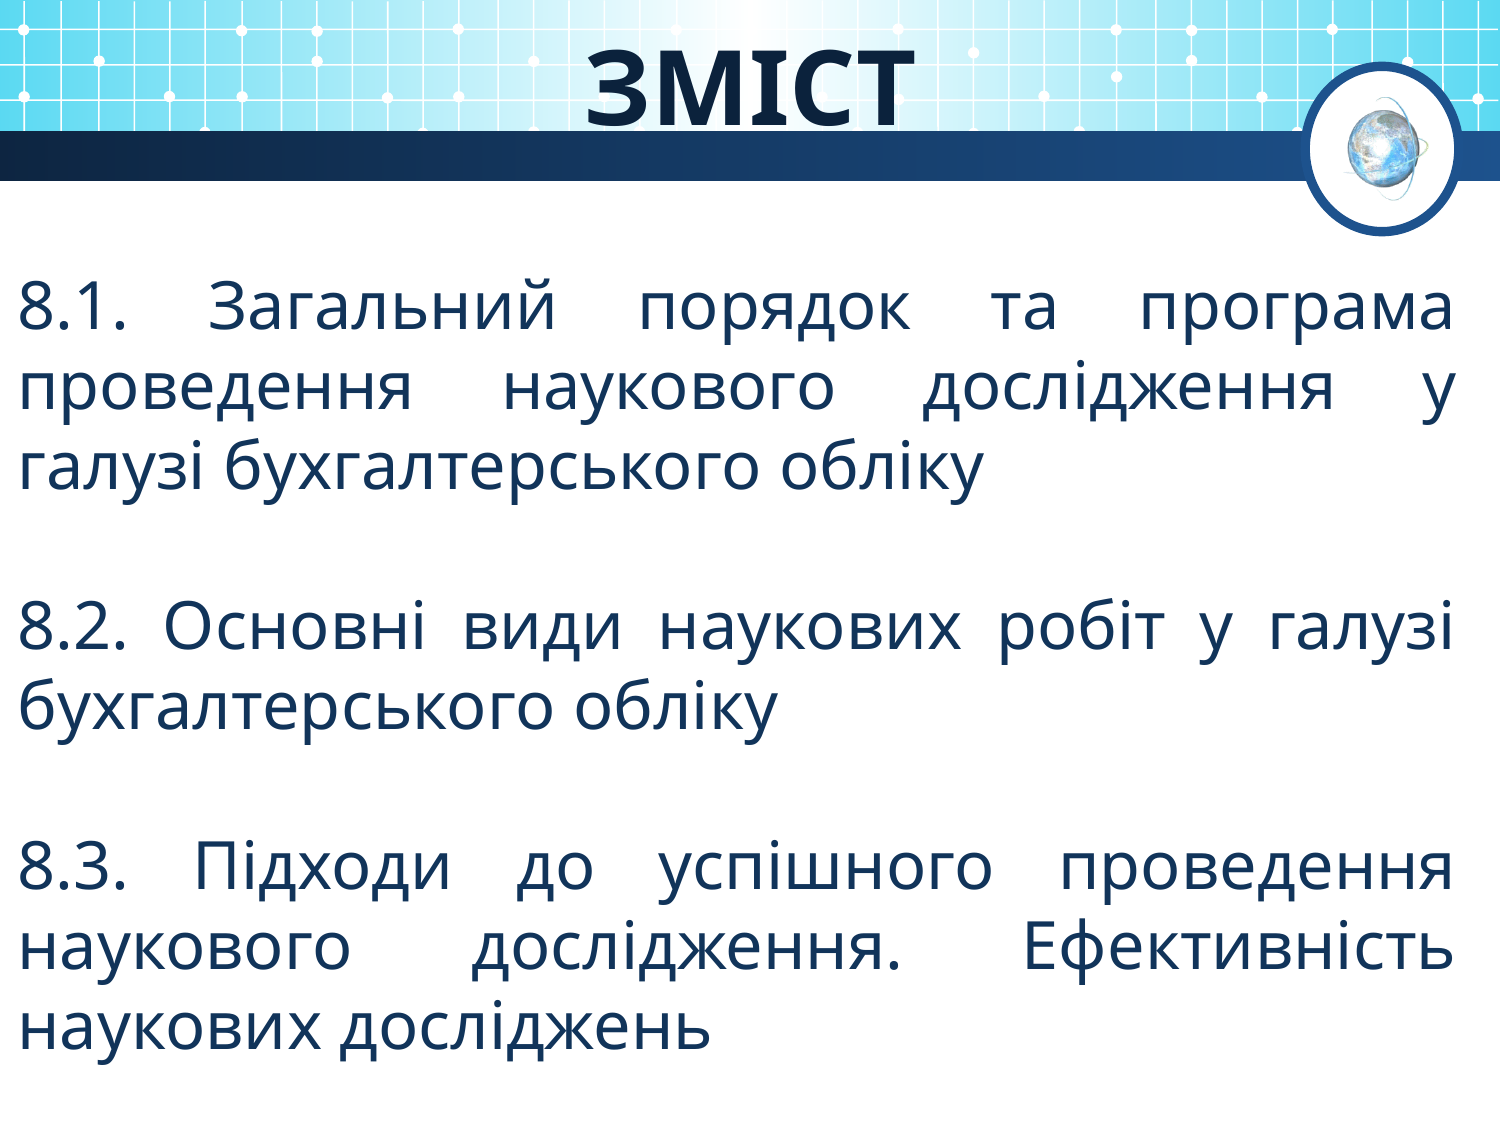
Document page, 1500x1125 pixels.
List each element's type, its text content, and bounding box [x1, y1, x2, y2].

picture [1310, 99, 1454, 226]
list 8.1. Загальний порядок та програма проведення наукового дослідження у галузі бухгалтерського обліку 8.2. Основні види наукових робіт у галузі бухгалтерського обліку 8.3. Підходи до успішного проведення наукового дослідження. Ефективність наукових досліджень [2, 255, 1473, 965]
title ЗМІСТ [64, 37, 1436, 130]
